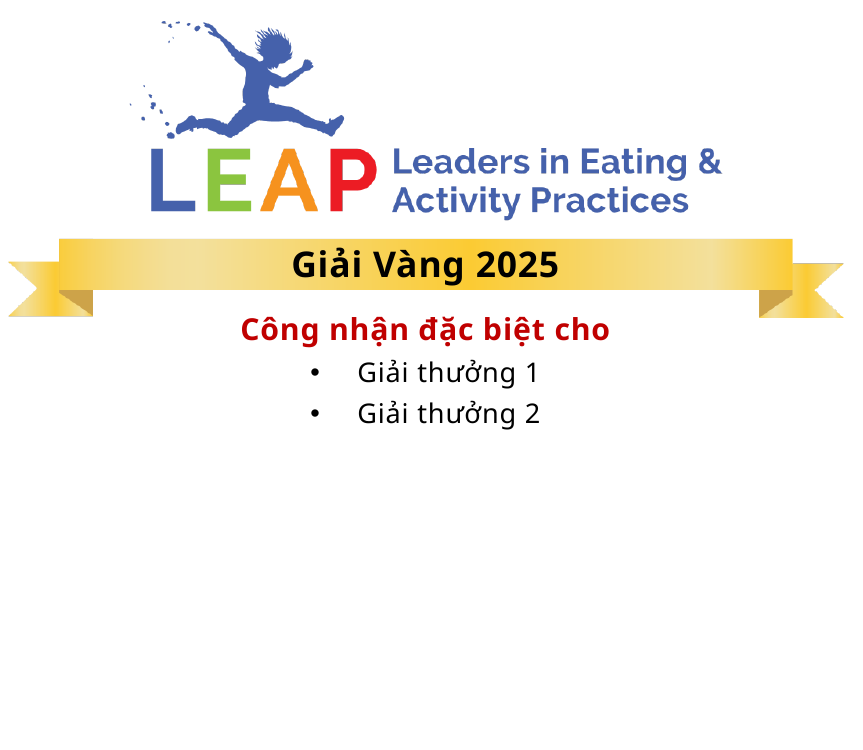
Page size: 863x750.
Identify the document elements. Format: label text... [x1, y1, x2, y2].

list Công nhận đặc biệt cho Giải thưởng 1 Giải thưởng 2 [92, 307, 759, 603]
title Giải Vàng 2025 [60, 239, 791, 293]
picture [1, 0, 863, 338]
